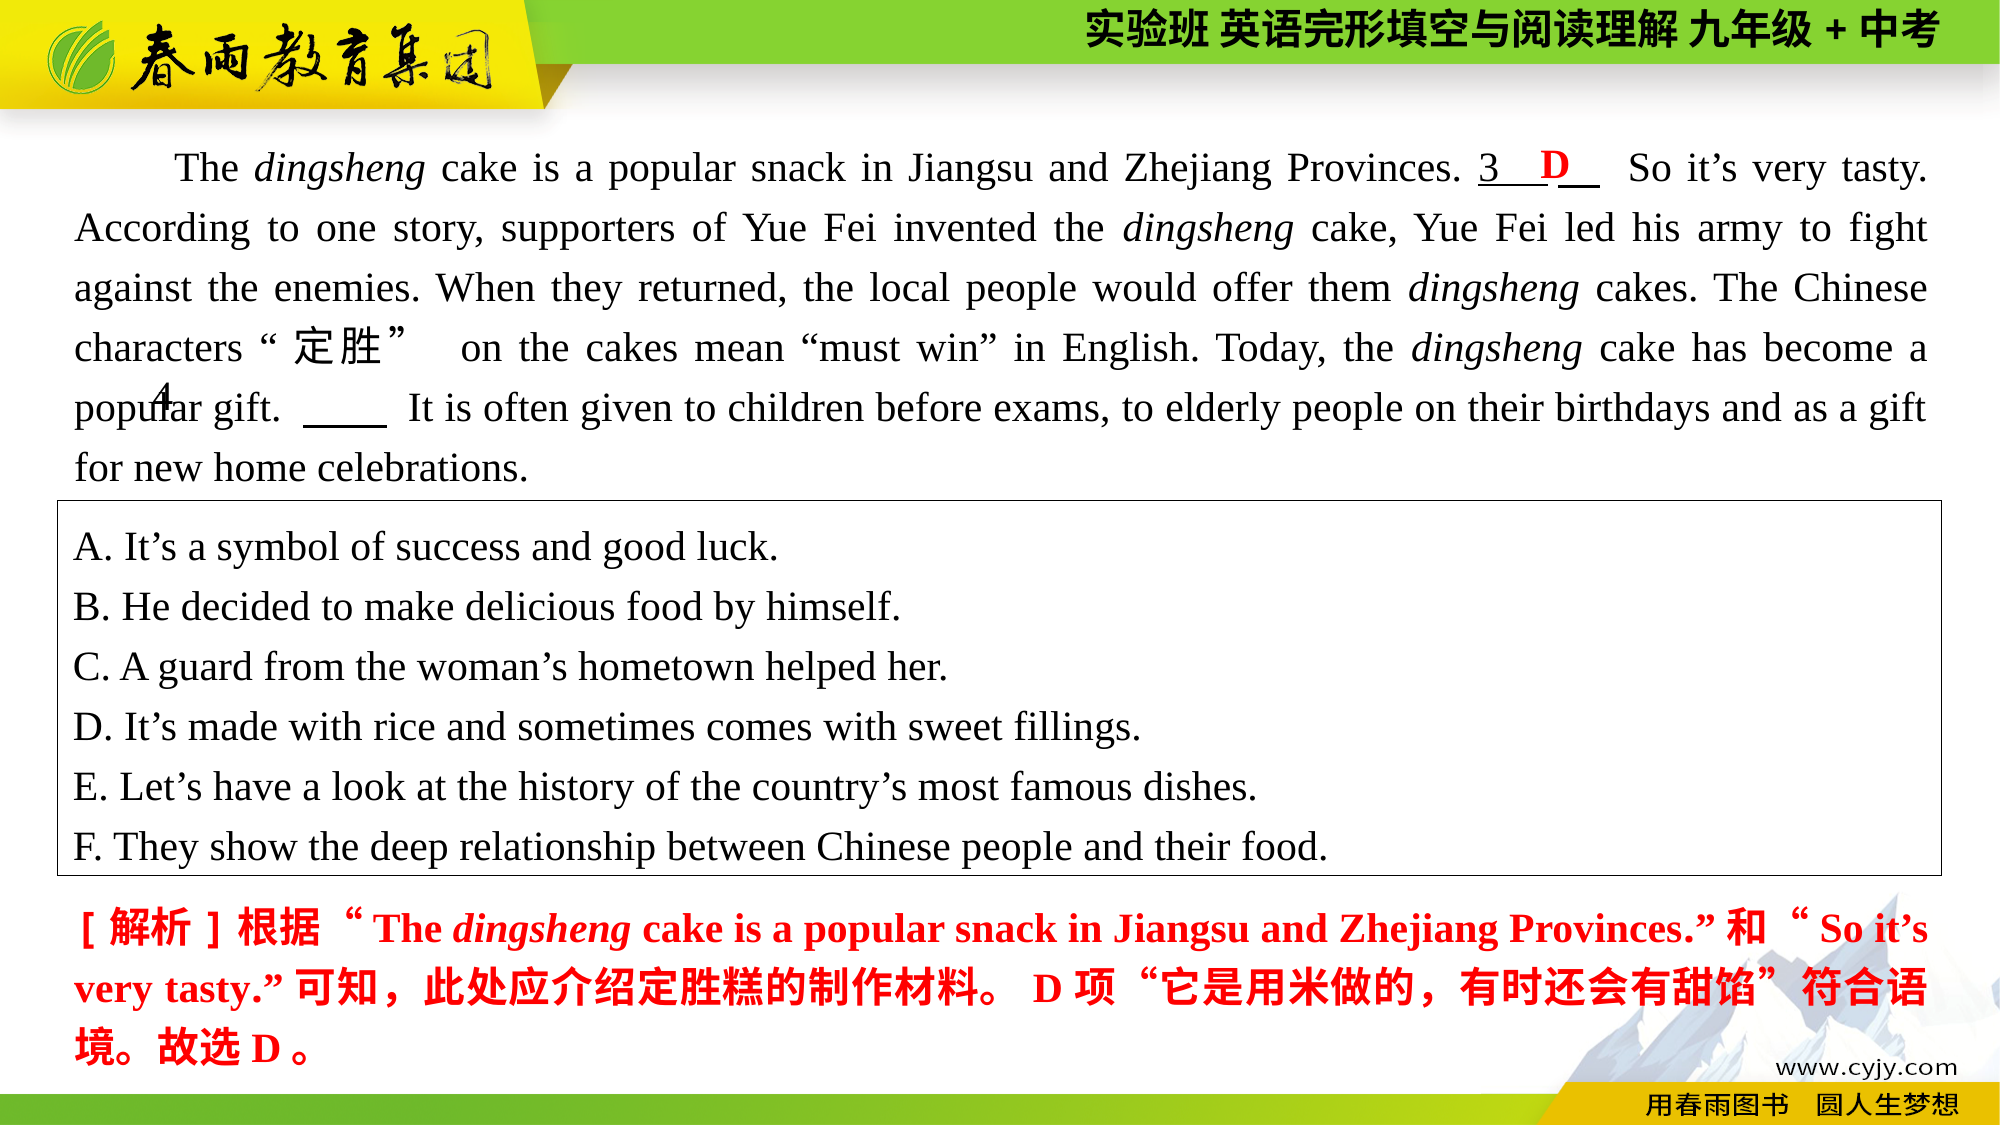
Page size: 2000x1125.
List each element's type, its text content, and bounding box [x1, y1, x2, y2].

text_box D [1525, 114, 1586, 195]
text_box 4 [137, 361, 189, 427]
text_box A. It’s a symbol of success and good luck. B. He decided to make delicious food by himself. C. A guard from the woman’s hometown helped her. D. It’s made with rice and sometimes comes with sweet fillings. E. Let’s have a look at the history of the country’s most famous dishes. F. They show the deep relationship between Chinese people and their food. [57, 500, 1942, 876]
list The dingsheng cake is a popular snack in Jiangsu and Zhejiang Provinces. 3 So it’s very tasty. According to one story, supporters of Yue Fei invented the dingsheng cake, Yue Fei led his army to fight against the enemies. When they returned, the local people would offer them dingsheng cakes. The Chinese characters “定胜” on the cakes mean “must win” in English. Today, the dingsheng cake has become a popular gift. It is often given to children before exams, to elderly people on their birthdays and as a gift for new home celebrations. [59, 122, 1944, 501]
picture [0, 0, 2000, 1125]
text_box [解析]根据“The dingsheng cake is a popular snack in Jiangsu and Zhejiang Provinces.”和“So it’s very tasty.”可知，此处应介绍定胜糕的制作材料。D项“它是用米做的，有时还会有甜馅”符合语境。故选D。 [59, 883, 1944, 1079]
